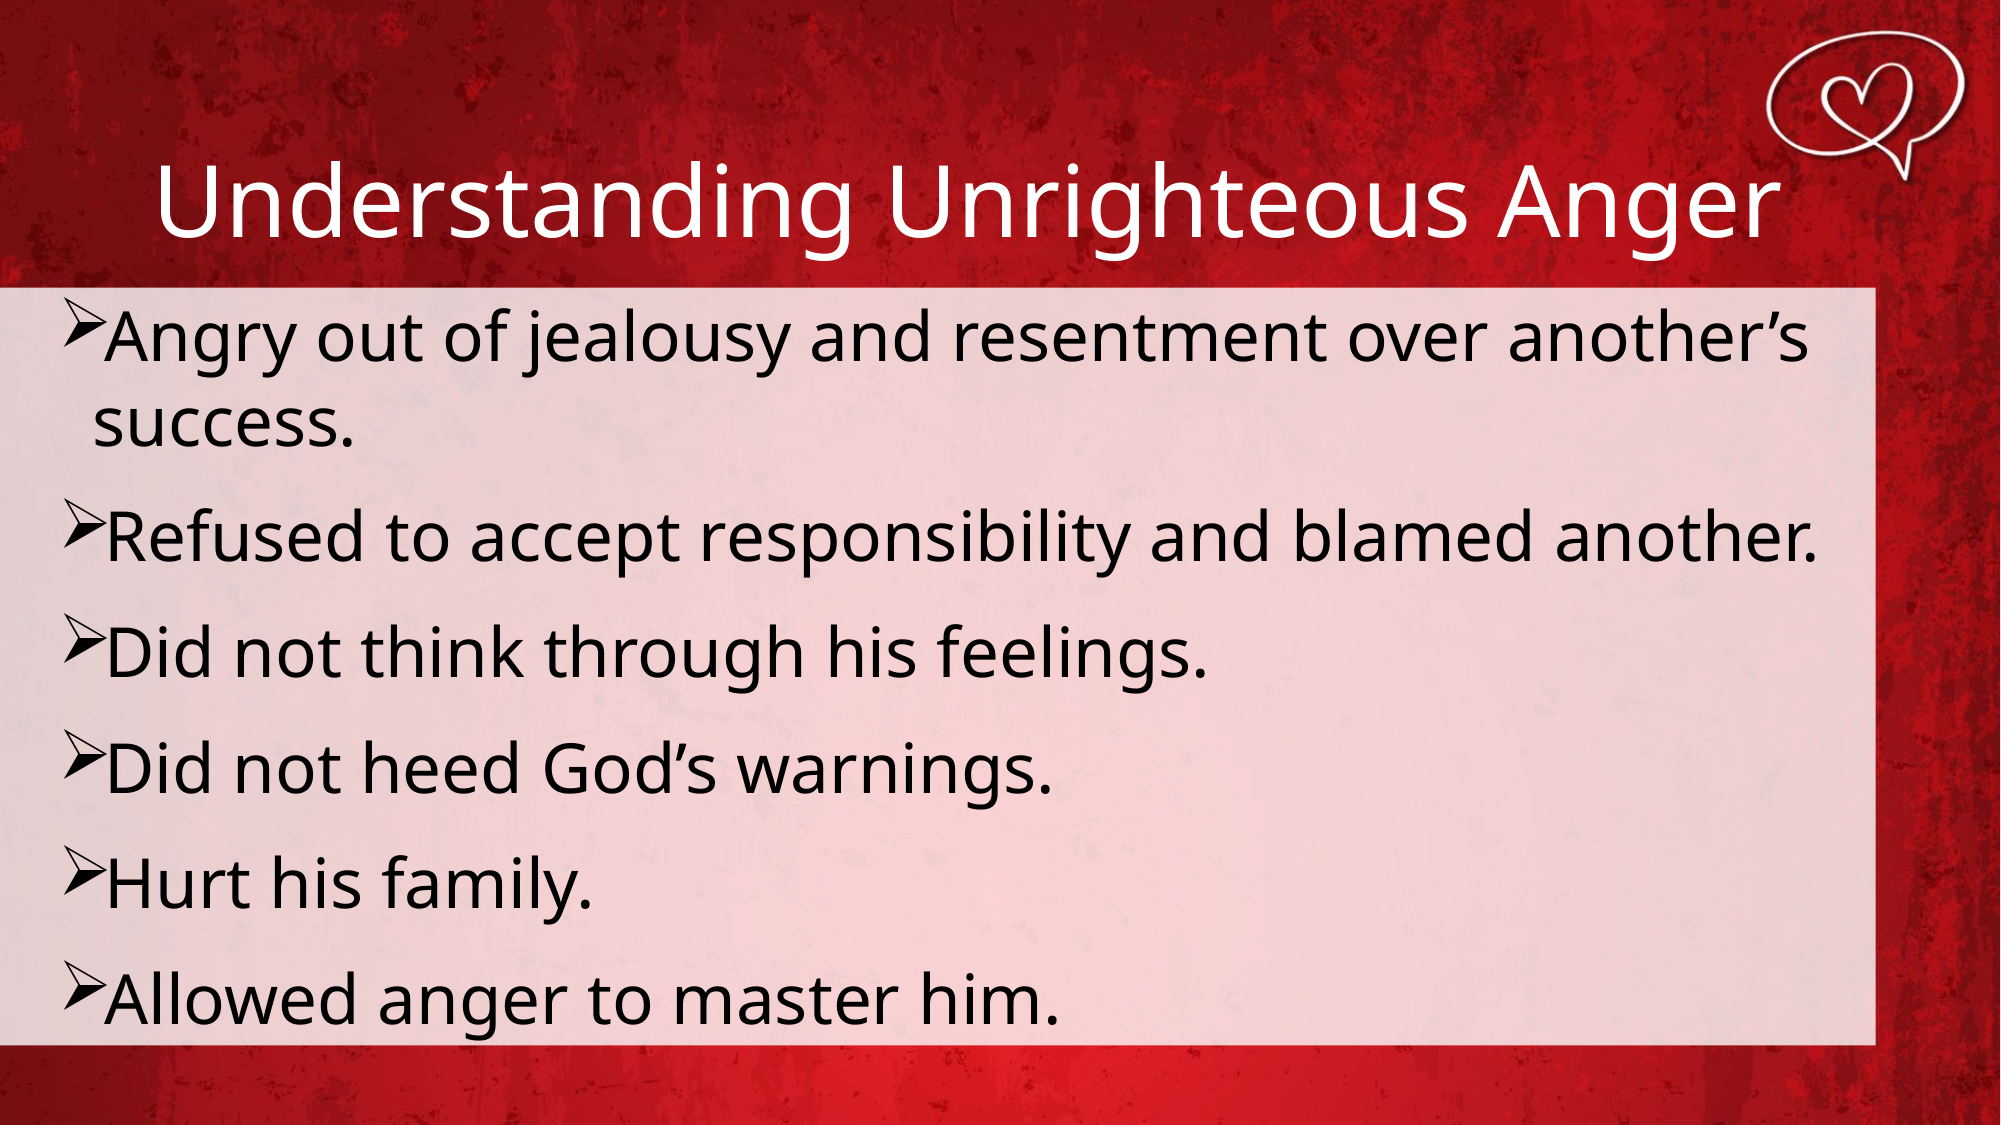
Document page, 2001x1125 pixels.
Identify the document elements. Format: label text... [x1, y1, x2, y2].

title Understanding Unrighteous Anger [137, 59, 1863, 271]
list Angry out of jealousy and resentment over another’s success. Refused to accept responsibility and blamed another. Did not think through his feelings. Did not heed God’s warnings. Hurt his family. Allowed anger to master him. [43, 270, 1842, 1066]
picture [0, 0, 2001, 1125]
